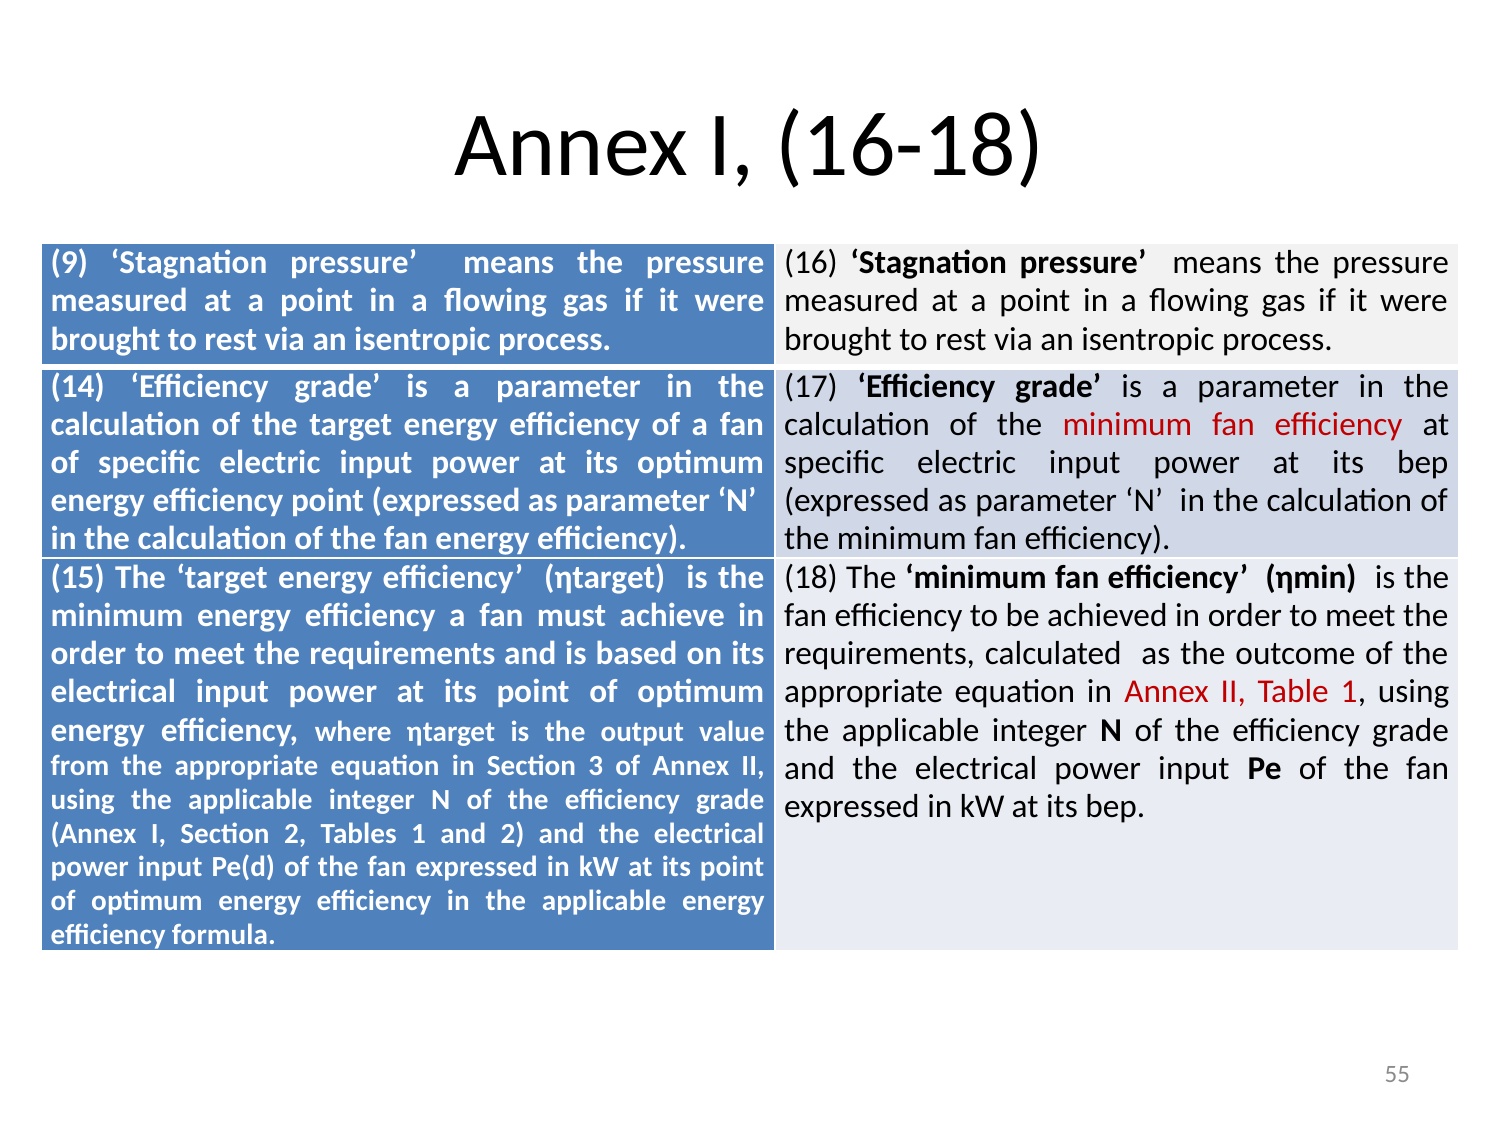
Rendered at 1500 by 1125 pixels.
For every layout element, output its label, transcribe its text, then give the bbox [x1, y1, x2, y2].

table_header (16) ‘Stagnation pressure’ means the pressure measured at a point in a flowing gas if it were brought to rest via an isentropic process. [776, 244, 1458, 364]
table_cell (17) ‘Efficiency grade’ is a parameter in the calculation of the minimum fan efficiency at specific electric input power at its bep (expressed as parameter ‘N’ in the calculation of the minimum fan efficiency). [776, 370, 1458, 557]
table_cell (18) The ‘minimum fan efficiency’ (ηmin) is the fan efficiency to be achieved in order to meet the requirements, calculated as the outcome of the appropriate equation in Annex II, Table 1, using the applicable integer N of the efficiency grade and the electrical power input Pe of the fan expressed in kW at its bep. [776, 559, 1458, 950]
title Annex I, (16-18) [75, 45, 1425, 233]
table_cell (15) The ‘target energy efficiency’ (ηtarget) is the minimum energy efficiency a fan must achieve in order to meet the requirements and is based on its electrical input power at its point of optimum energy efficiency, where ηtarget is the output value from the appropriate equation in Section 3 of Annex II, using the applicable integer N of the efficiency grade (Annex I, Section 2, Tables 1 and 2) and the electrical power input Pe(d) of the fan expressed in kW at its point of optimum energy efficiency in the applicable energy efficiency formula. [42, 559, 774, 950]
table_cell (14) ‘Efficiency grade’ is a parameter in the calculation of the target energy efficiency of a fan of specific electric input power at its optimum energy efficiency point (expressed as parameter ‘N’ in the calculation of the fan energy efficiency). [42, 370, 774, 557]
slide_number 55 [1074, 1042, 1425, 1103]
table_header (9) ‘Stagnation pressure’ means the pressure measured at a point in a flowing gas if it were brought to rest via an isentropic process. [42, 244, 774, 364]
